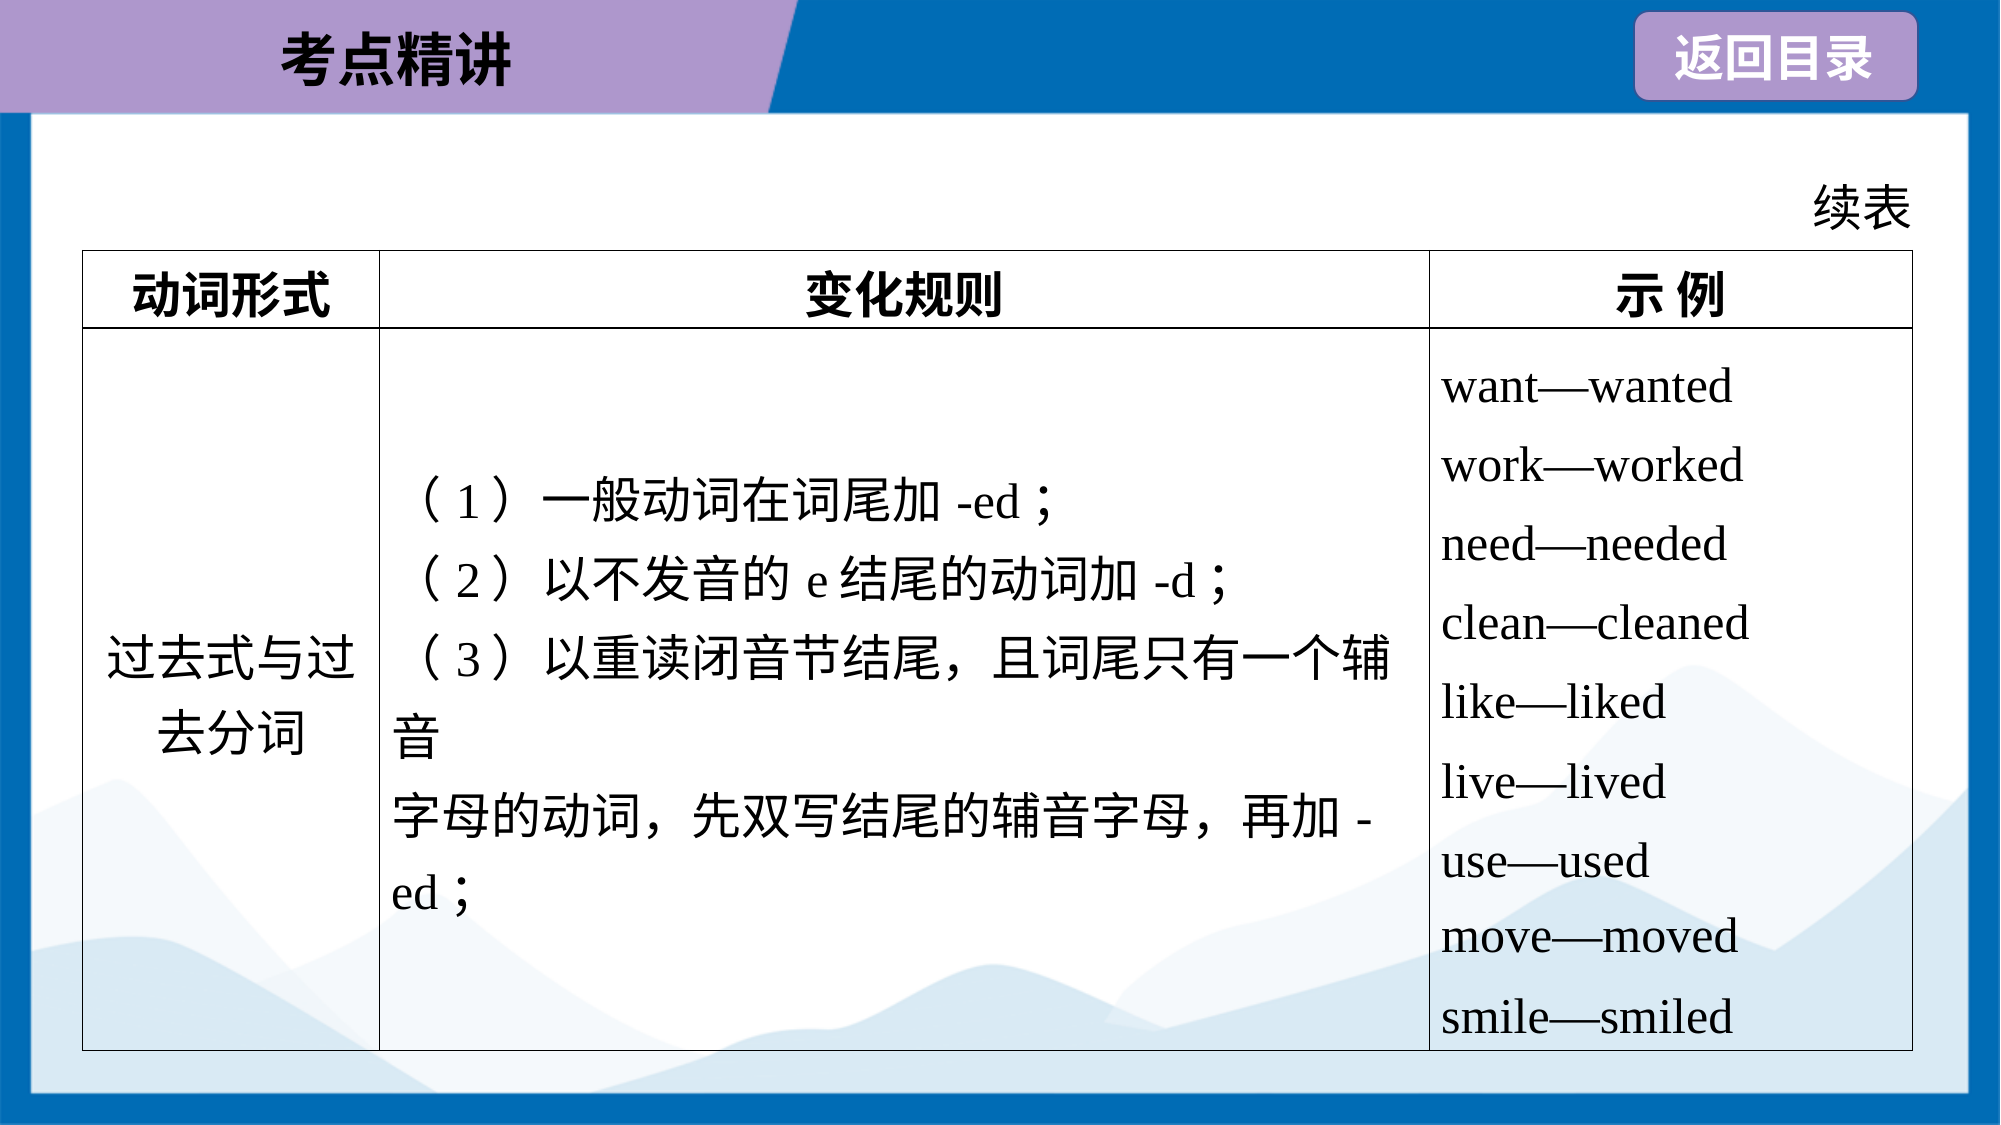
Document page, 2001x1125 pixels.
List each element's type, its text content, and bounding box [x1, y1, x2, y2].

table_header 示 例 [1430, 251, 1912, 327]
table_header 变化规则 [380, 251, 1429, 327]
table_header 动词形式 [83, 251, 379, 327]
picture [0, 0, 2000, 1125]
text_box 续表 [1811, 149, 1913, 237]
table_cell 过去式与过 去分词 [83, 329, 379, 1050]
table_cell want—wanted work—worked need—needed clean—cleaned like—liked live—lived use—used move—moved smile—smiled [1430, 329, 1912, 1050]
table_cell （1）一般动词在词尾加-ed； （2）以不发音的e结尾的动词加-d； （3）以重读闭音节结尾，且词尾只有一个辅音 字母的动词，先双写结尾的辅音字母，再加- ed； [380, 329, 1429, 1050]
